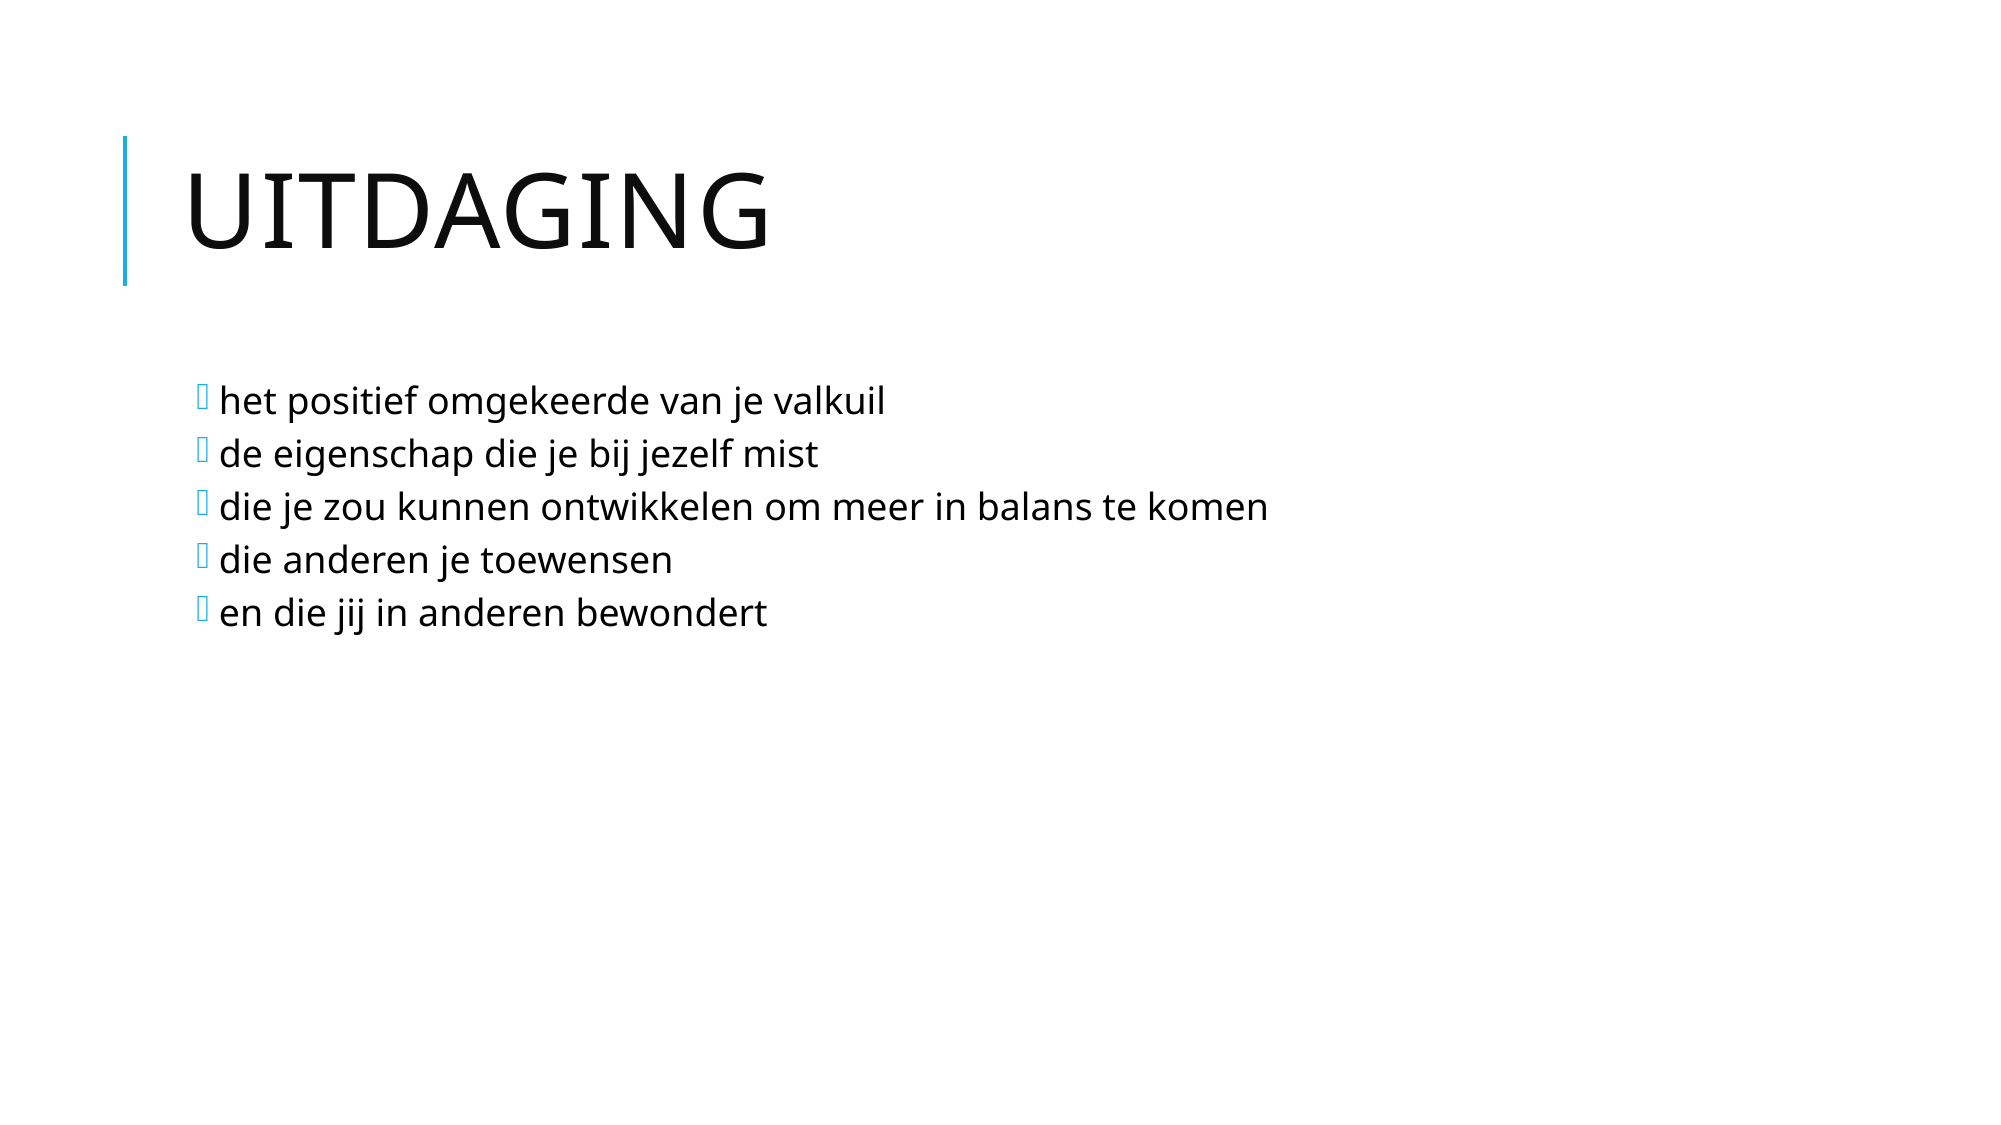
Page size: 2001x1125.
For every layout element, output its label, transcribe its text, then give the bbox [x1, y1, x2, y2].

list het positief omgekeerde van je valkuil de eigenschap die je bij jezelf mist die je zou kunnen ontwikkelen om meer in balans te komen die anderen je toewensen en die jij in anderen bewondert [168, 375, 1763, 1035]
title Uitdaging [168, 96, 1763, 342]
